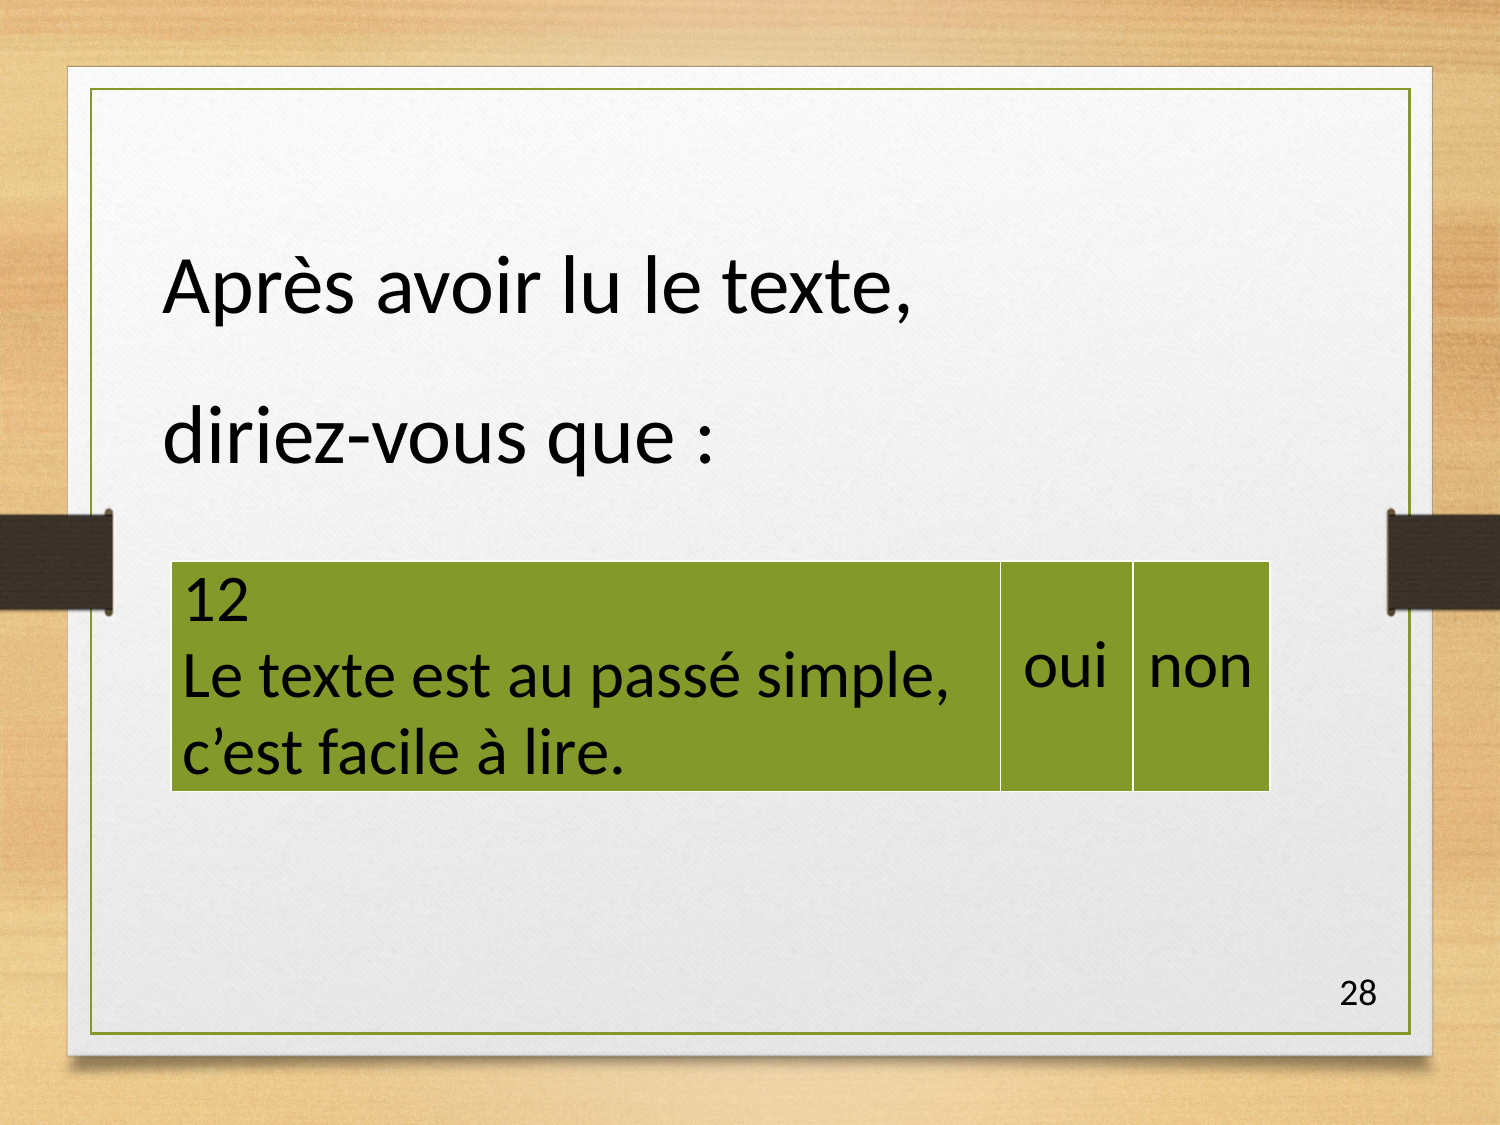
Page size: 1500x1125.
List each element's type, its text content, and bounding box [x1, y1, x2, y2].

picture [0, 0, 1500, 1125]
text_box 28 [1324, 960, 1399, 1020]
table_header non [1134, 562, 1269, 791]
table_header oui [1001, 562, 1132, 791]
table_header 12 Le texte est au passé simple, c’est facile à lire. [172, 562, 1000, 791]
list Après avoir lu le texte, diriez-vous que : [147, 172, 1353, 964]
